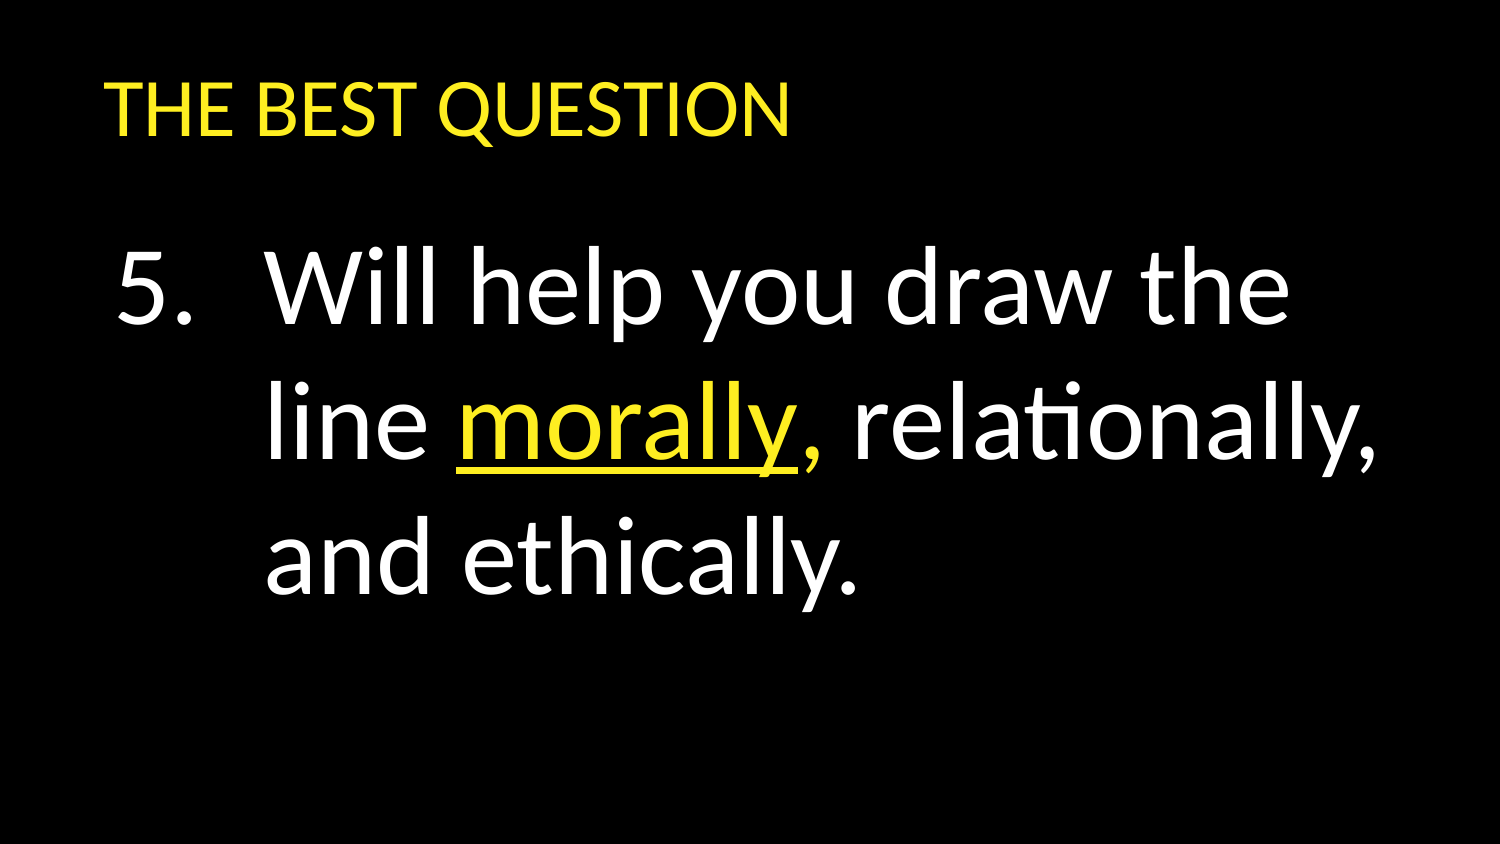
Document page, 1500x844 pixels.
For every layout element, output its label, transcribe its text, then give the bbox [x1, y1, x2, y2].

text_box THE BEST QUESTION [88, 46, 1011, 161]
text_box Will help you draw the line morally, relationally, and ethically. [99, 205, 1434, 625]
